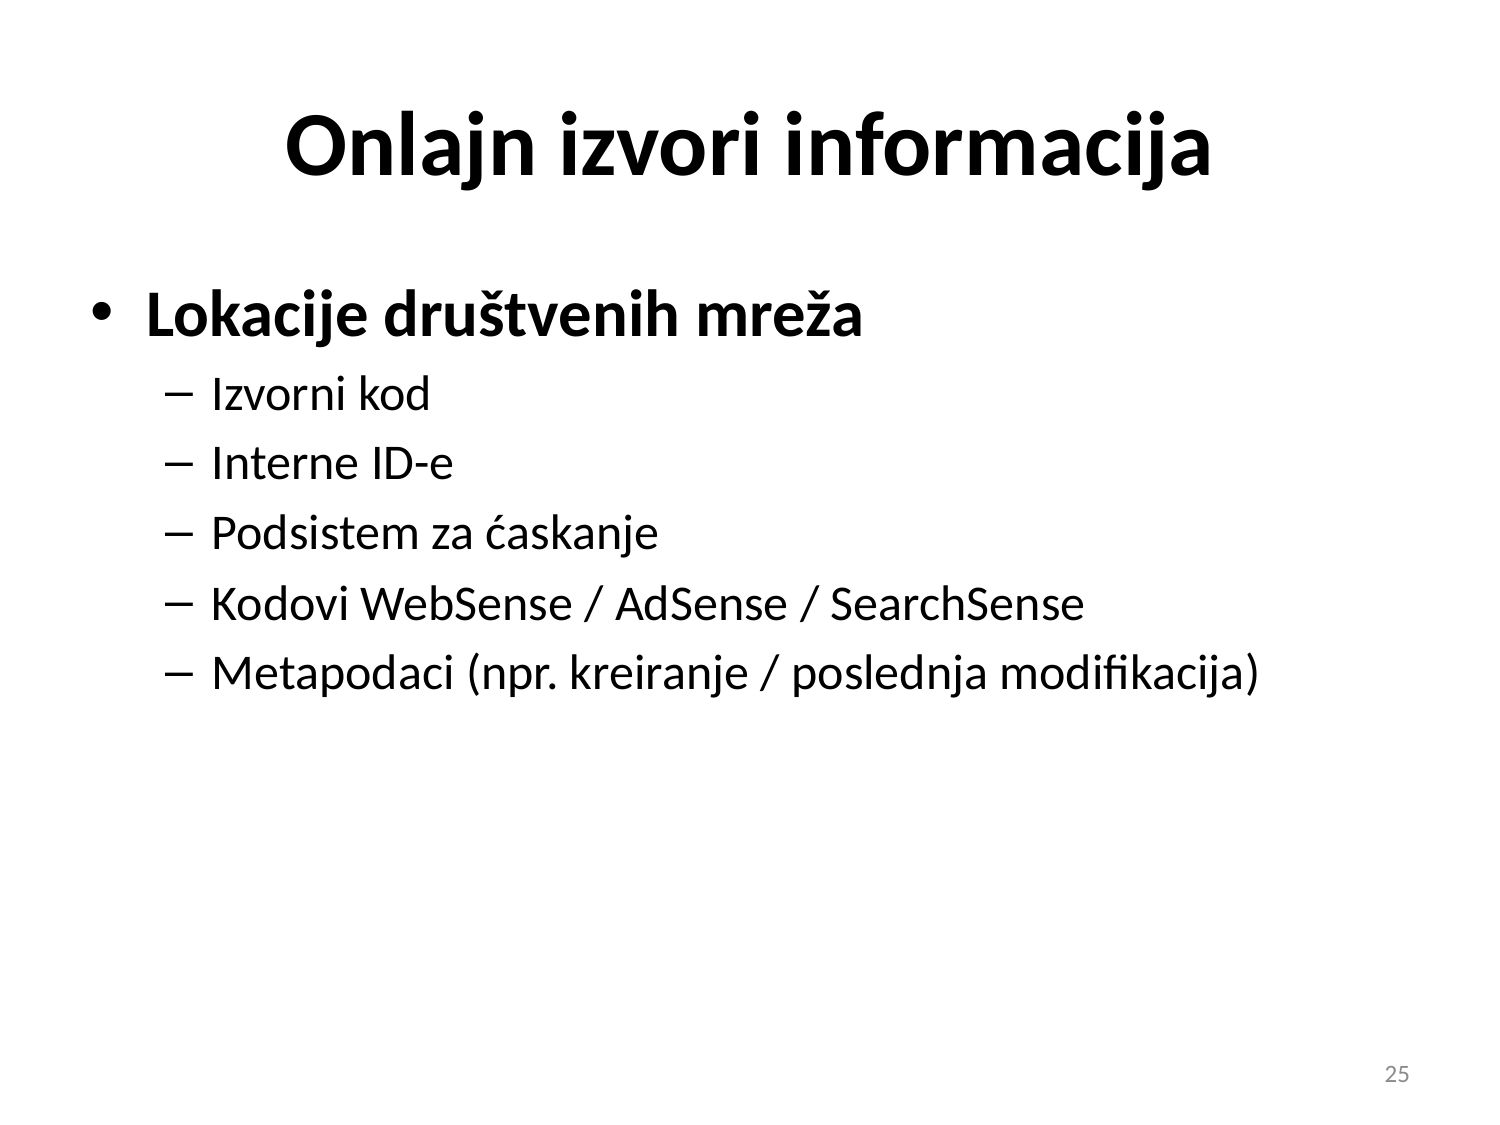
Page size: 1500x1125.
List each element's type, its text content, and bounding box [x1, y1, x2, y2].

list Lokacije društvenih mreža Izvorni kod Interne ID-e Podsistem za ćaskanje Kodovi WebSense / AdSense / SearchSense Metapodaci (npr. kreiranje / poslednja modifikacija) [74, 262, 1426, 1006]
title Onlajn izvori informacija [74, 44, 1426, 233]
slide_number 25 [1074, 1042, 1425, 1103]
